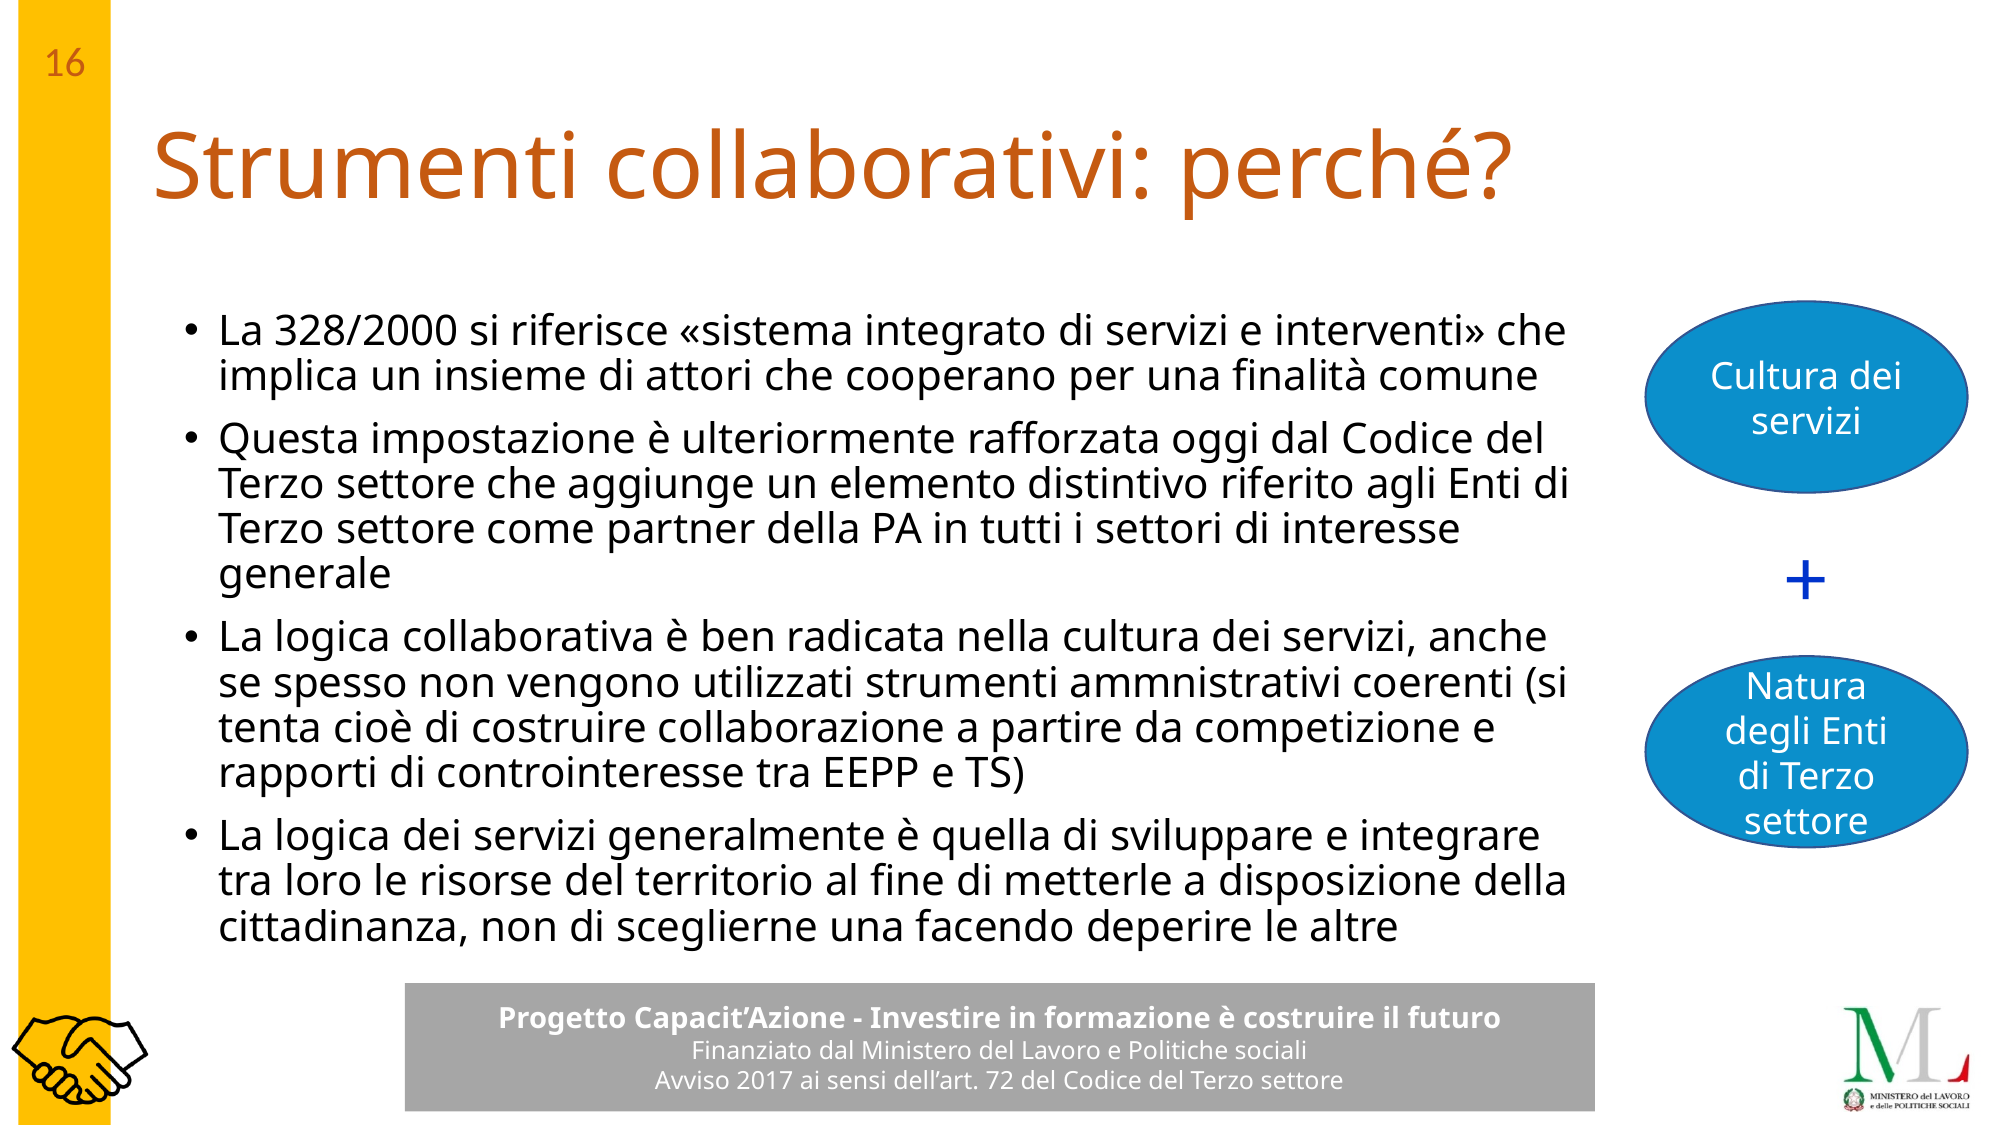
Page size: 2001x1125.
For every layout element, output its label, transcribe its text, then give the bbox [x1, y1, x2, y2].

list La 328/2000 si riferisce «sistema integrato di servizi e interventi» che implica un insieme di attori che cooperano per una finalità comune Questa impostazione è ulteriormente rafforzata oggi dal Codice del Terzo settore che aggiunge un elemento distintivo riferito agli Enti di Terzo settore come partner della PA in tutti i settori di interesse generale La logica collaborativa è ben radicata nella cultura dei servizi, anche se spesso non vengono utilizzati strumenti ammnistrativi coerenti (si tenta cioè di costruire collaborazione a partire da competizione e rapporti di controinteresse tra EEPP e TS) La logica dei servizi generalmente è quella di sviluppare e integrare tra loro le risorse del territorio al fine di metterle a disposizione della cittadinanza, non di sceglierne una facendo deperire le altre [169, 301, 1588, 971]
picture [10, 1009, 149, 1109]
title Strumenti collaborativi: perché? [137, 59, 1863, 278]
slide_number 16 [1915, 1060, 1999, 1121]
picture [1826, 1006, 1987, 1112]
text_box + [1766, 516, 1847, 631]
text_box Natura degli Enti di Terzo settore [1644, 655, 1969, 849]
text_box Cultura dei servizi [1644, 300, 1969, 494]
